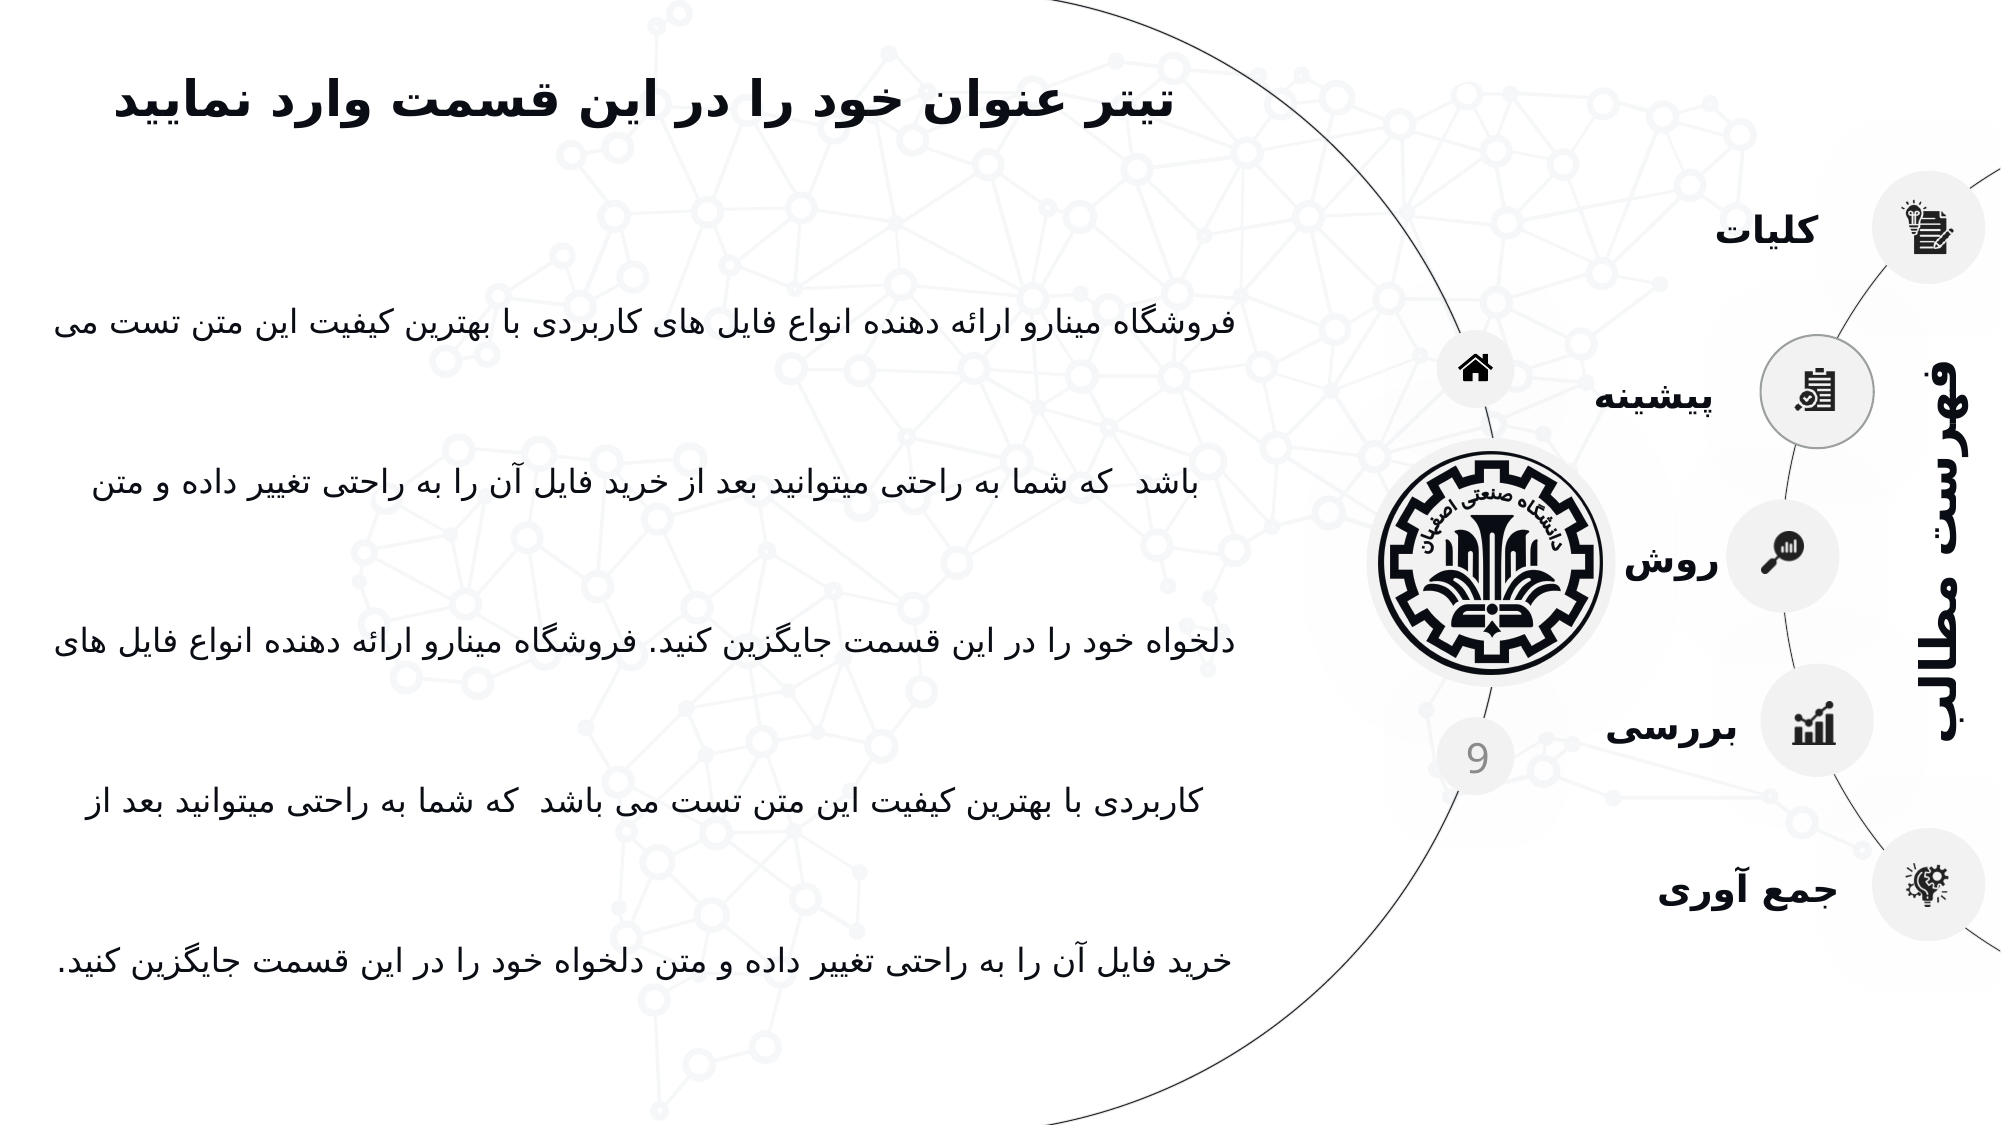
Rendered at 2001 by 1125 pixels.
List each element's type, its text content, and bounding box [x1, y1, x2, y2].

text_box روش [1603, 528, 1792, 588]
picture [1792, 701, 1836, 745]
picture [1458, 350, 1493, 385]
text_box فروشگاه مینارو ارائه دهنده انواع فایل های کاربردی با بهترین کیفیت این متن تست می باشد که شما به راحتی میتوانید بعد از خرید فایل آن را به راحتی تغییر داده و متن دلخواه خود را در این قسمت جایگزین کنید. فروشگاه مینارو ارائه دهنده انواع فایل های کاربردی با بهترین کیفیت این متن تست می باشد که شما به راحتی میتوانید بعد از خرید فایل آن را به راحتی تغییر داده و متن دلخواه خود را در این قسمت جایگزین کنید. [37, 173, 1254, 987]
picture [1792, 368, 1836, 412]
text_box فهرست مطالب [1899, 328, 1974, 776]
picture [1905, 863, 1949, 907]
slide_number 9 [1421, 727, 1535, 788]
text_box جمع آوری [1628, 857, 1868, 918]
text_box پیشینه [1534, 363, 1774, 424]
text_box تیتر عنوان خود را در این قسمت وارد نمایید [37, 58, 1254, 134]
picture [1761, 531, 1804, 574]
picture [1378, 451, 1603, 675]
picture [1899, 198, 1955, 255]
text_box بررسی [1552, 694, 1792, 755]
text_box کلیات [1665, 198, 1868, 259]
